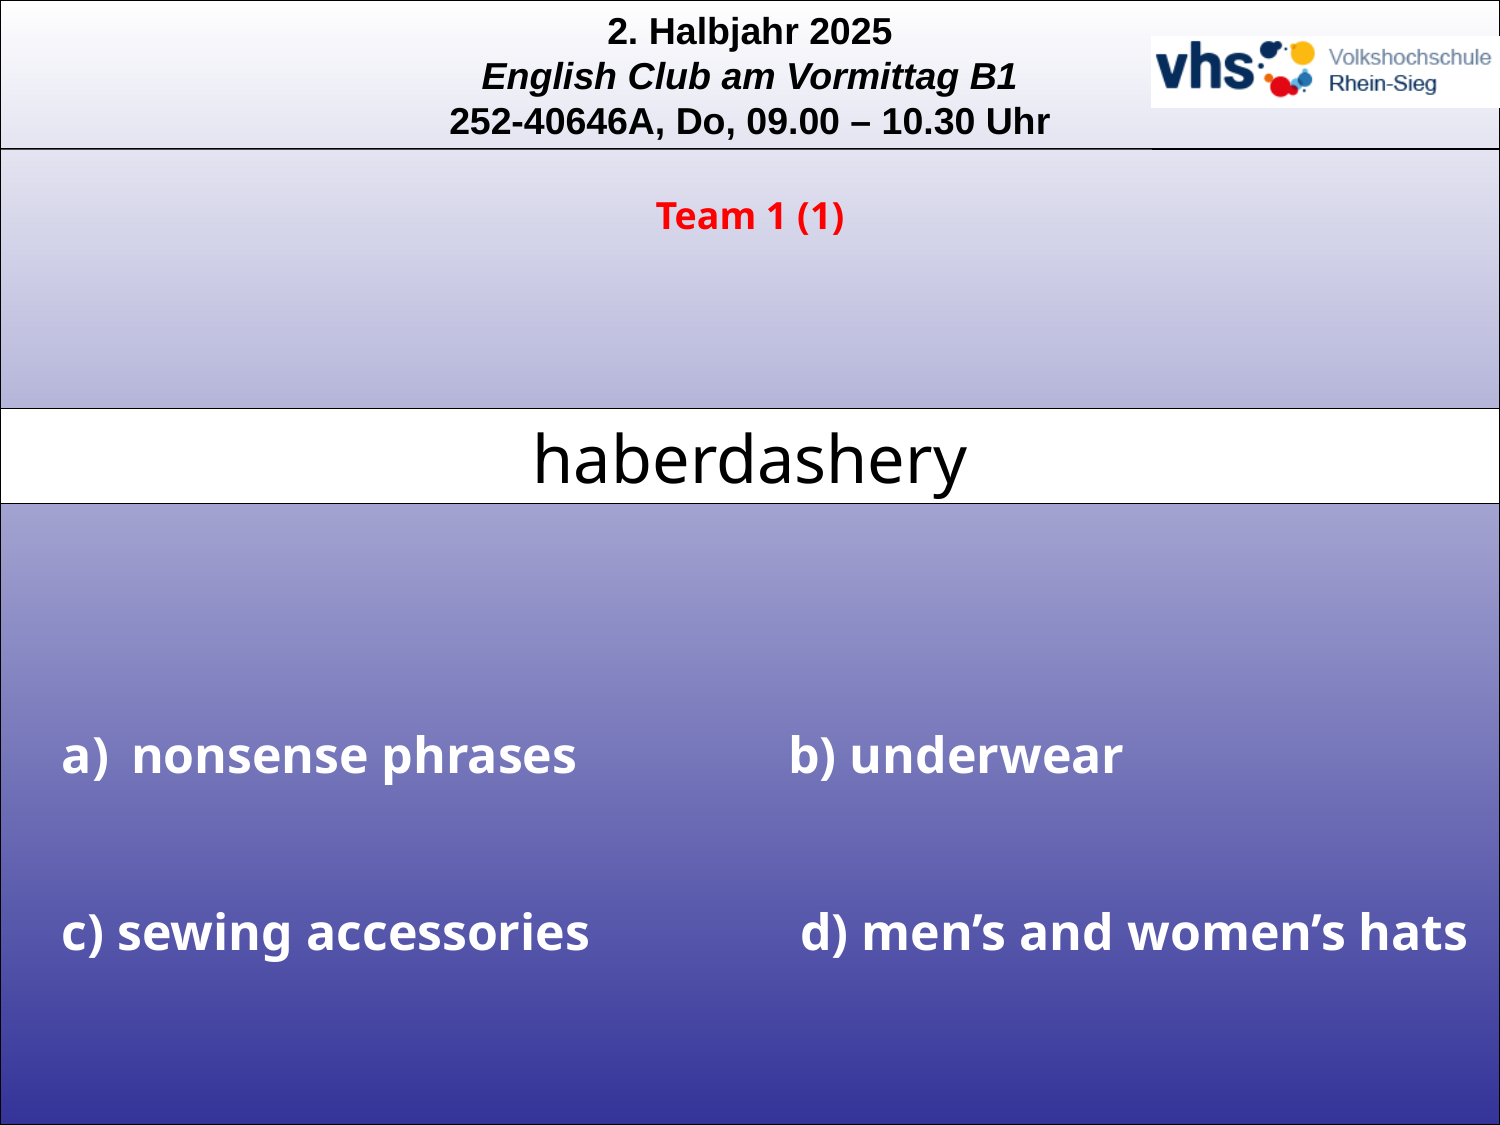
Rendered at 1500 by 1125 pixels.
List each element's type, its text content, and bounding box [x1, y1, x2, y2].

text_box c) sewing accessories [47, 893, 727, 968]
picture [1151, 36, 1500, 108]
text_box nonsense phrases [47, 716, 773, 791]
text_box Team 1 (1) [0, 184, 1500, 245]
text_box b) underwear [773, 716, 1500, 791]
text_box d) men’s and women’s hats [785, 893, 1495, 968]
title haberdashery [0, 408, 1500, 504]
